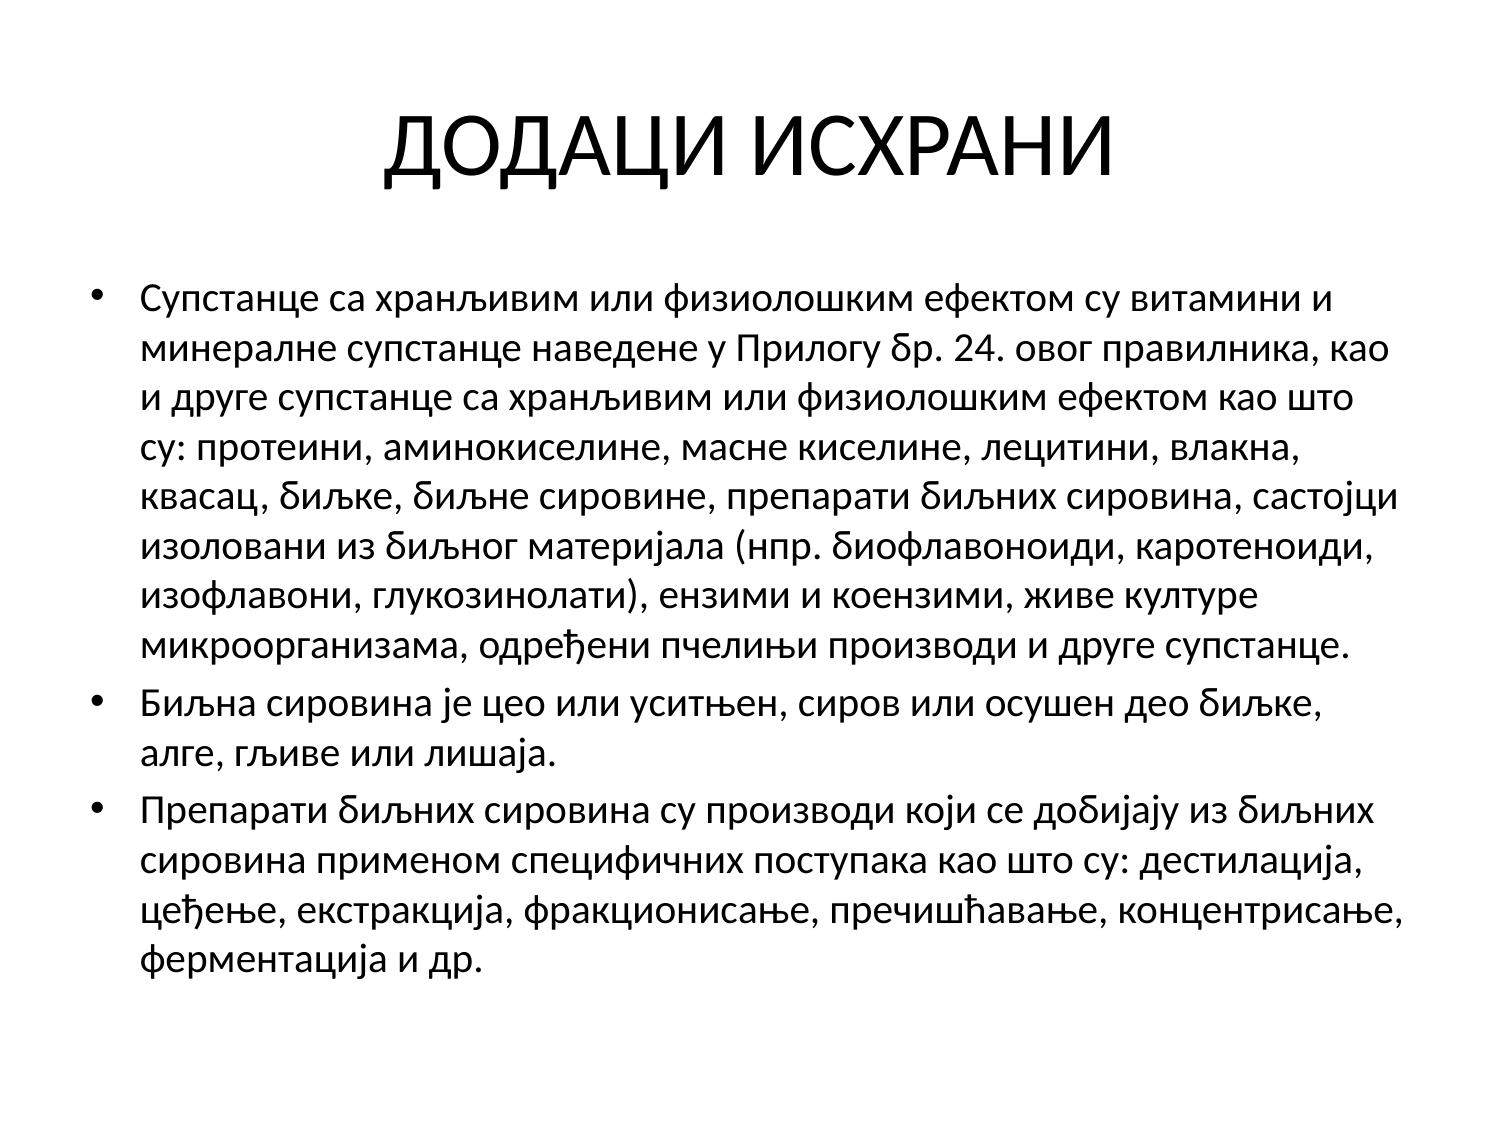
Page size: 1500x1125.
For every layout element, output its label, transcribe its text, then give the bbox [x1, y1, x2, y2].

title ДОДАЦИ ИСХРАНИ [75, 45, 1425, 233]
list Супстанце са хранљивим или физиолошким ефектом су витамини и минералне супстанце наведене у Прилогу бр. 24. овог правилника, као и друге супстанце са хранљивим или физиолошким ефектом као што су: протеини, аминокиселине, масне киселине, лецитини, влакна, квасац, биљке, биљне сировине, препарати биљних сировина, састојци изоловани из биљног материјала (нпр. биофлавоноиди, каротеноиди, изофлавони, глукозинолати), ензими и коензими, живе културе микроорганизама, одређени пчелињи производи и друге супстанце. Биљна сировина је цео или уситњен, сиров или осушен део биљке, алге, гљиве или лишаја. Препарати биљних сировина су производи који се добијају из биљних сировина применом специфичних поступака као што су: дестилација, цеђење, екстракција, фракционисање, пречишћавање, концентрисање, ферментација и др. [75, 262, 1425, 1005]
